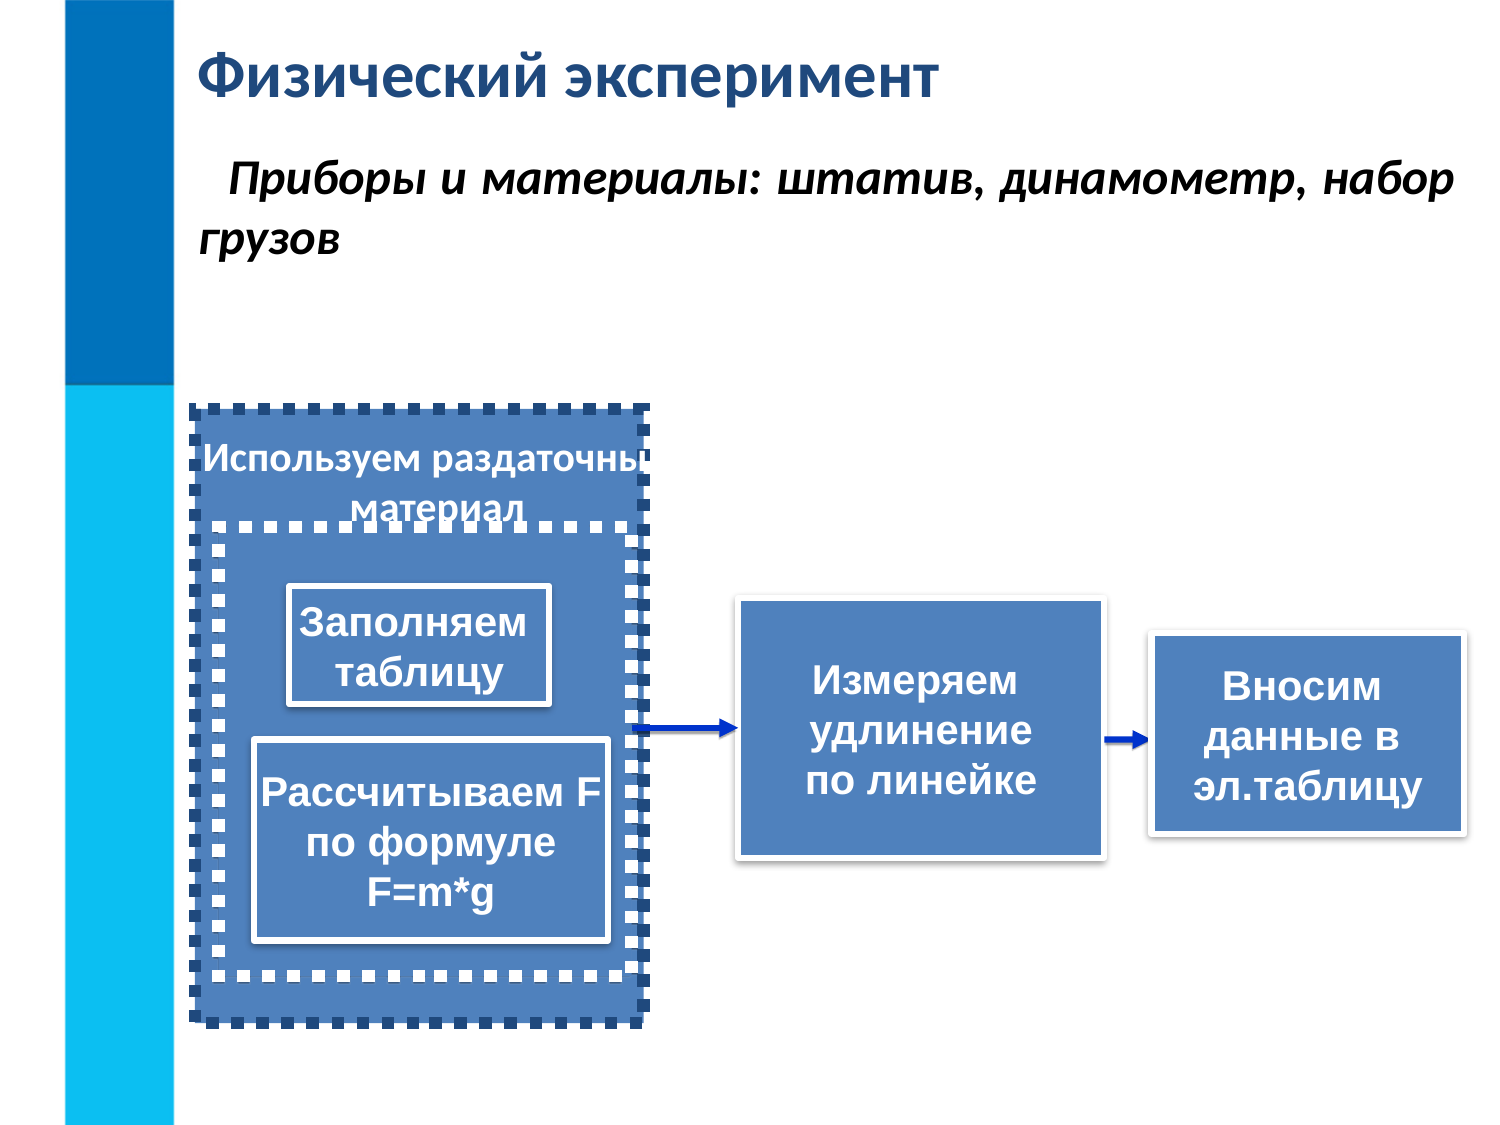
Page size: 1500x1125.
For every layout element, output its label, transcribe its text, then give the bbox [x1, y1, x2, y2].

text_box Заполняем таблицу [286, 583, 552, 707]
text_box Приборы и материалы: штатив, динамометр, набор грузов [183, 137, 1471, 272]
text_box Физический эксперимент [183, 31, 1436, 126]
text_box Используем раздаточный материал [242, 444, 632, 516]
text_box [1104, 733, 1143, 746]
text_box Вносим данные в эл.таблицу [1148, 630, 1467, 837]
text_box Рассчитываем F по формуле F=m*g [251, 736, 611, 944]
text_box [632, 721, 739, 735]
text_box [218, 527, 632, 976]
picture [0, 0, 1500, 1125]
text_box Измеряем удлинение по линейке [735, 595, 1107, 861]
text_box [194, 408, 644, 1024]
